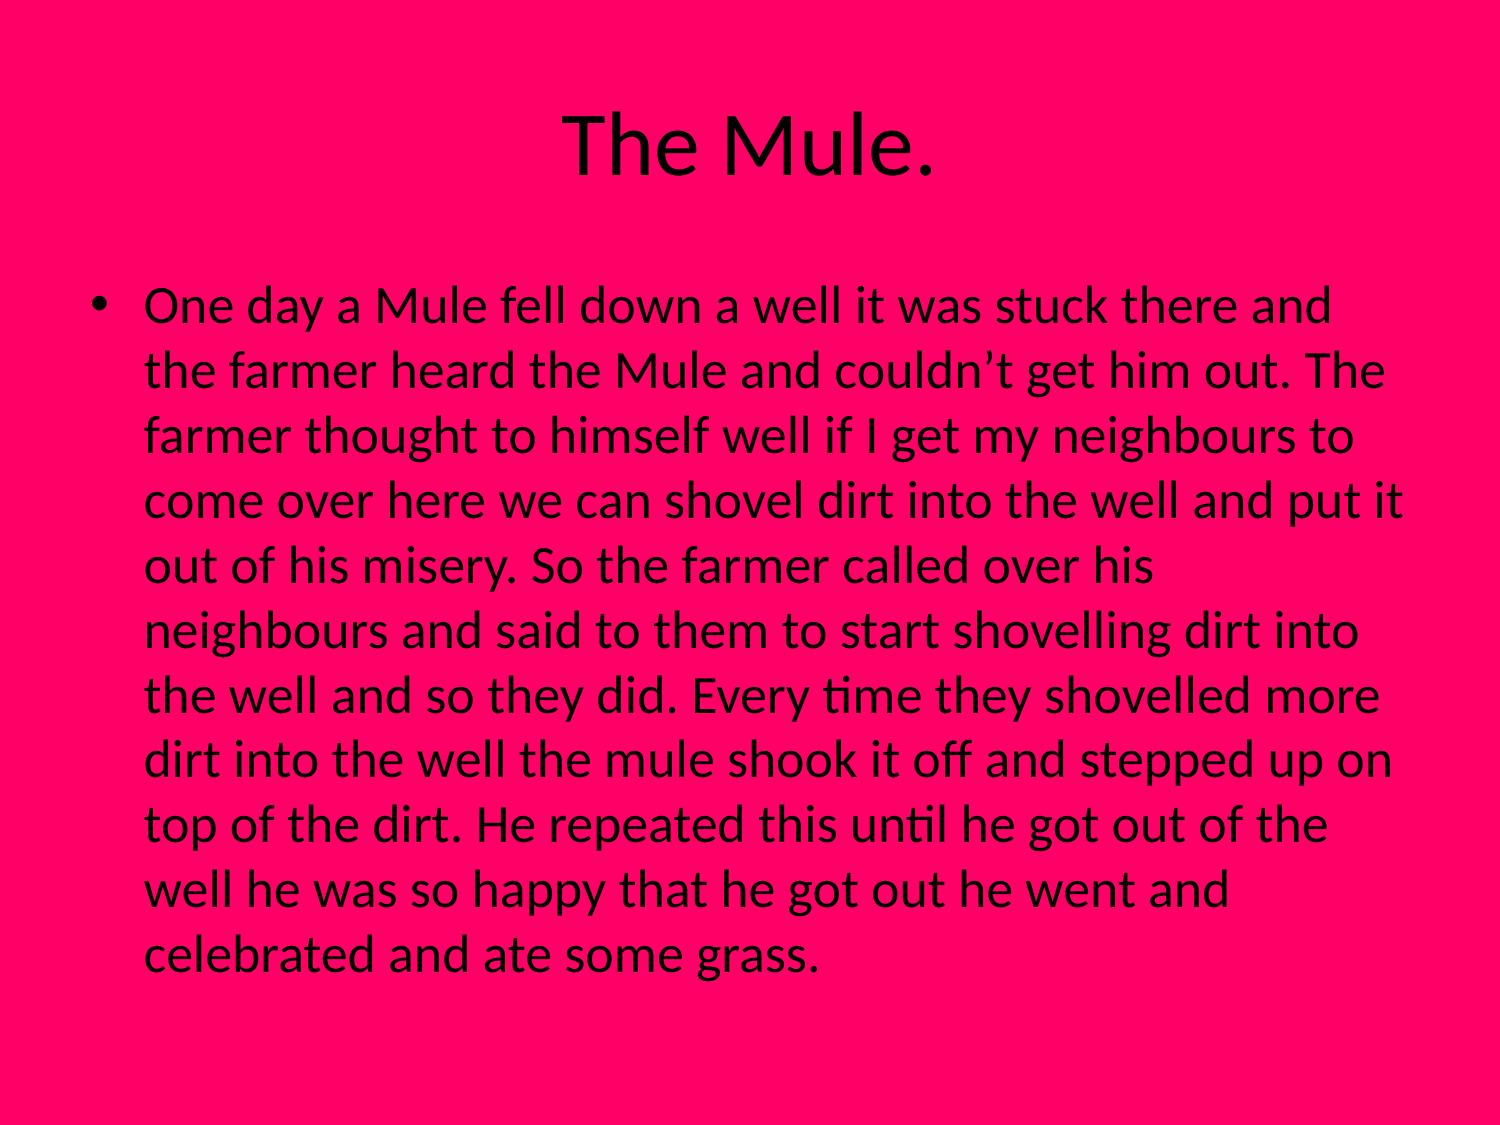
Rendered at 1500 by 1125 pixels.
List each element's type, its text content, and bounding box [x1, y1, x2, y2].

title The Mule. [75, 45, 1425, 233]
list One day a Mule fell down a well it was stuck there and the farmer heard the Mule and couldn’t get him out. The farmer thought to himself well if I get my neighbours to come over here we can shovel dirt into the well and put it out of his misery. So the farmer called over his neighbours and said to them to start shovelling dirt into the well and so they did. Every time they shovelled more dirt into the well the mule shook it off and stepped up on top of the dirt. He repeated this until he got out of the well he was so happy that he got out he went and celebrated and ate some grass. [75, 262, 1425, 1005]
